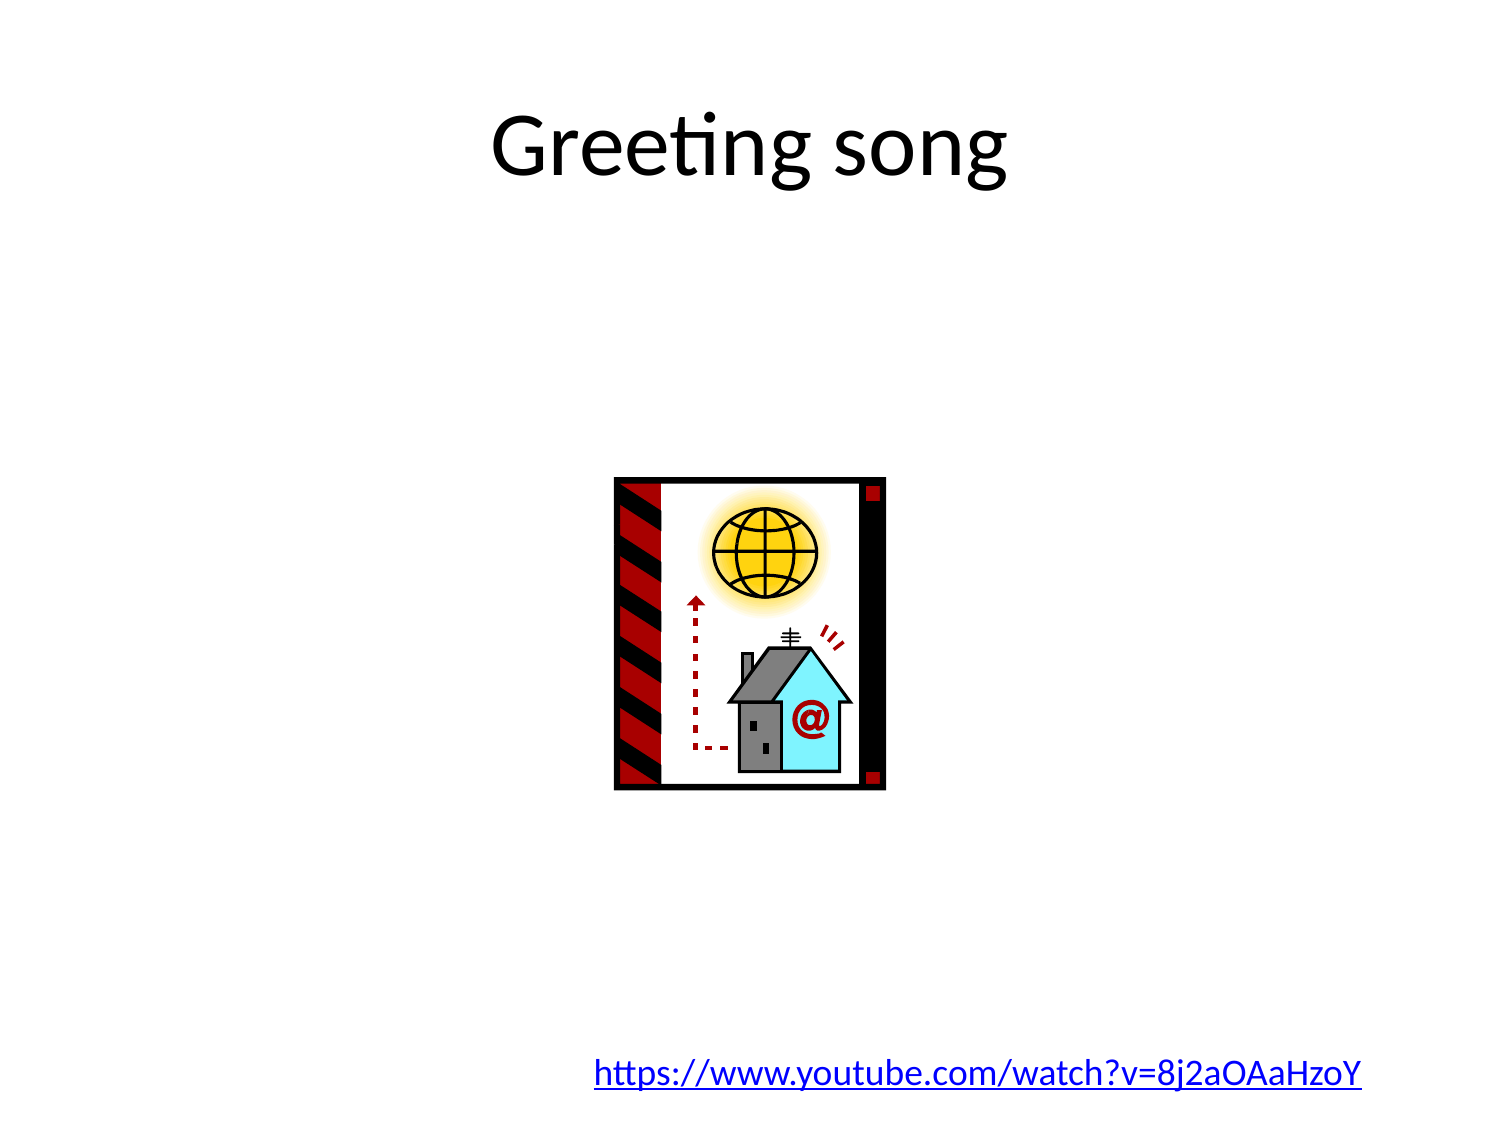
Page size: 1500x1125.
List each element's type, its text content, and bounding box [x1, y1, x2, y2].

text_box https://www.youtube.com/watch?v=8j2aOAaHzoY [579, 1040, 1377, 1100]
title Greeting song [75, 45, 1425, 233]
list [613, 476, 887, 791]
